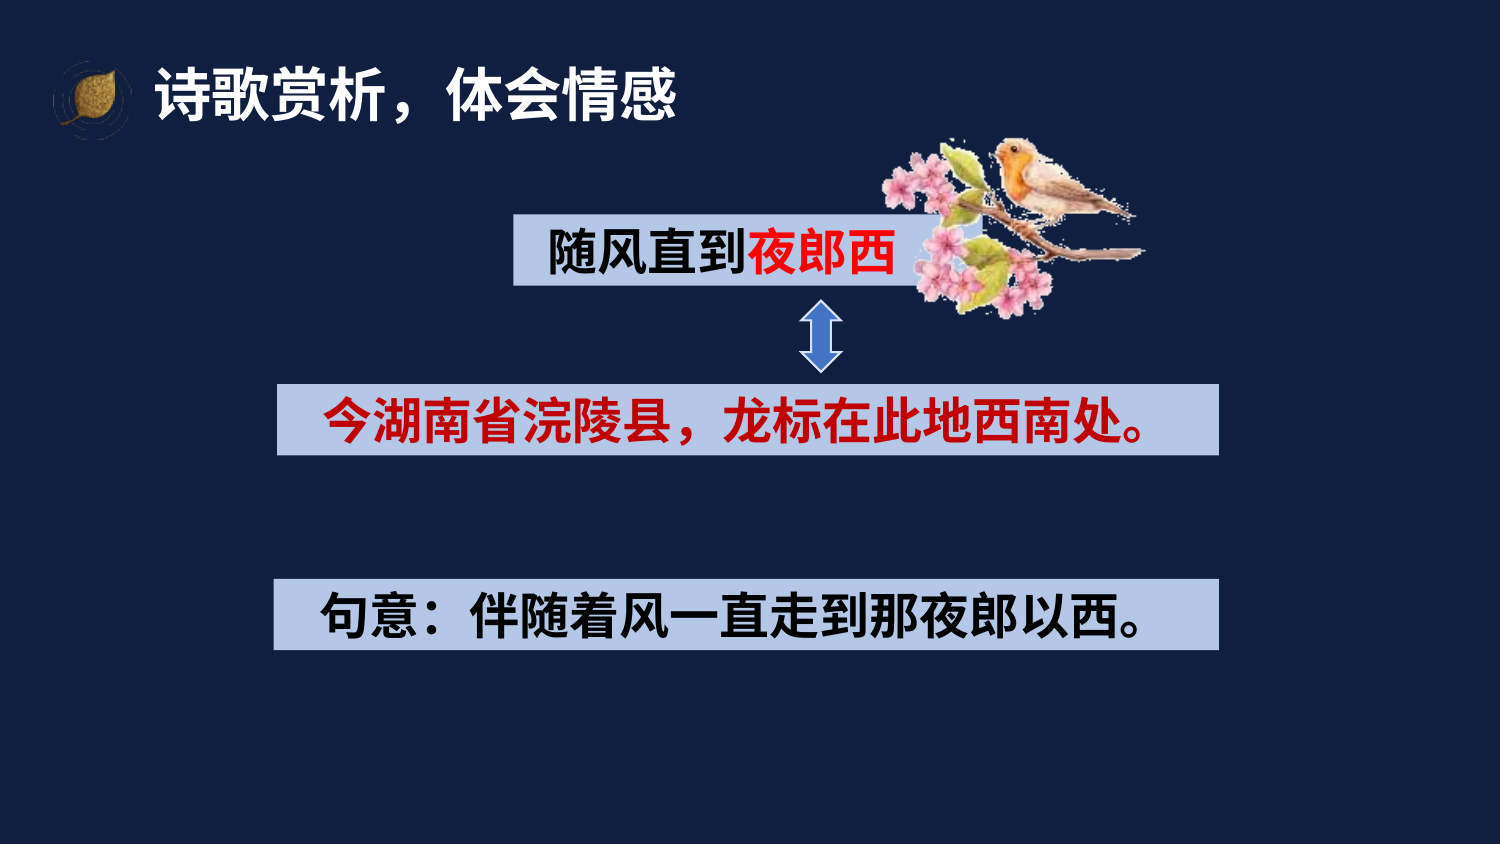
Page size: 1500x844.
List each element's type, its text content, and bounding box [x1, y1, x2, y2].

text_box 随风直到夜郎西 [513, 214, 840, 286]
picture [840, 88, 1171, 351]
text_box 诗歌赏析，体会情感 [142, 52, 690, 134]
text_box 今湖南省浣陵县，龙标在此地西南处。 [277, 384, 1219, 456]
text_box [798, 299, 844, 374]
text_box 句意：伴随着风一直走到那夜郎以西。 [273, 578, 1219, 651]
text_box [53, 61, 132, 140]
